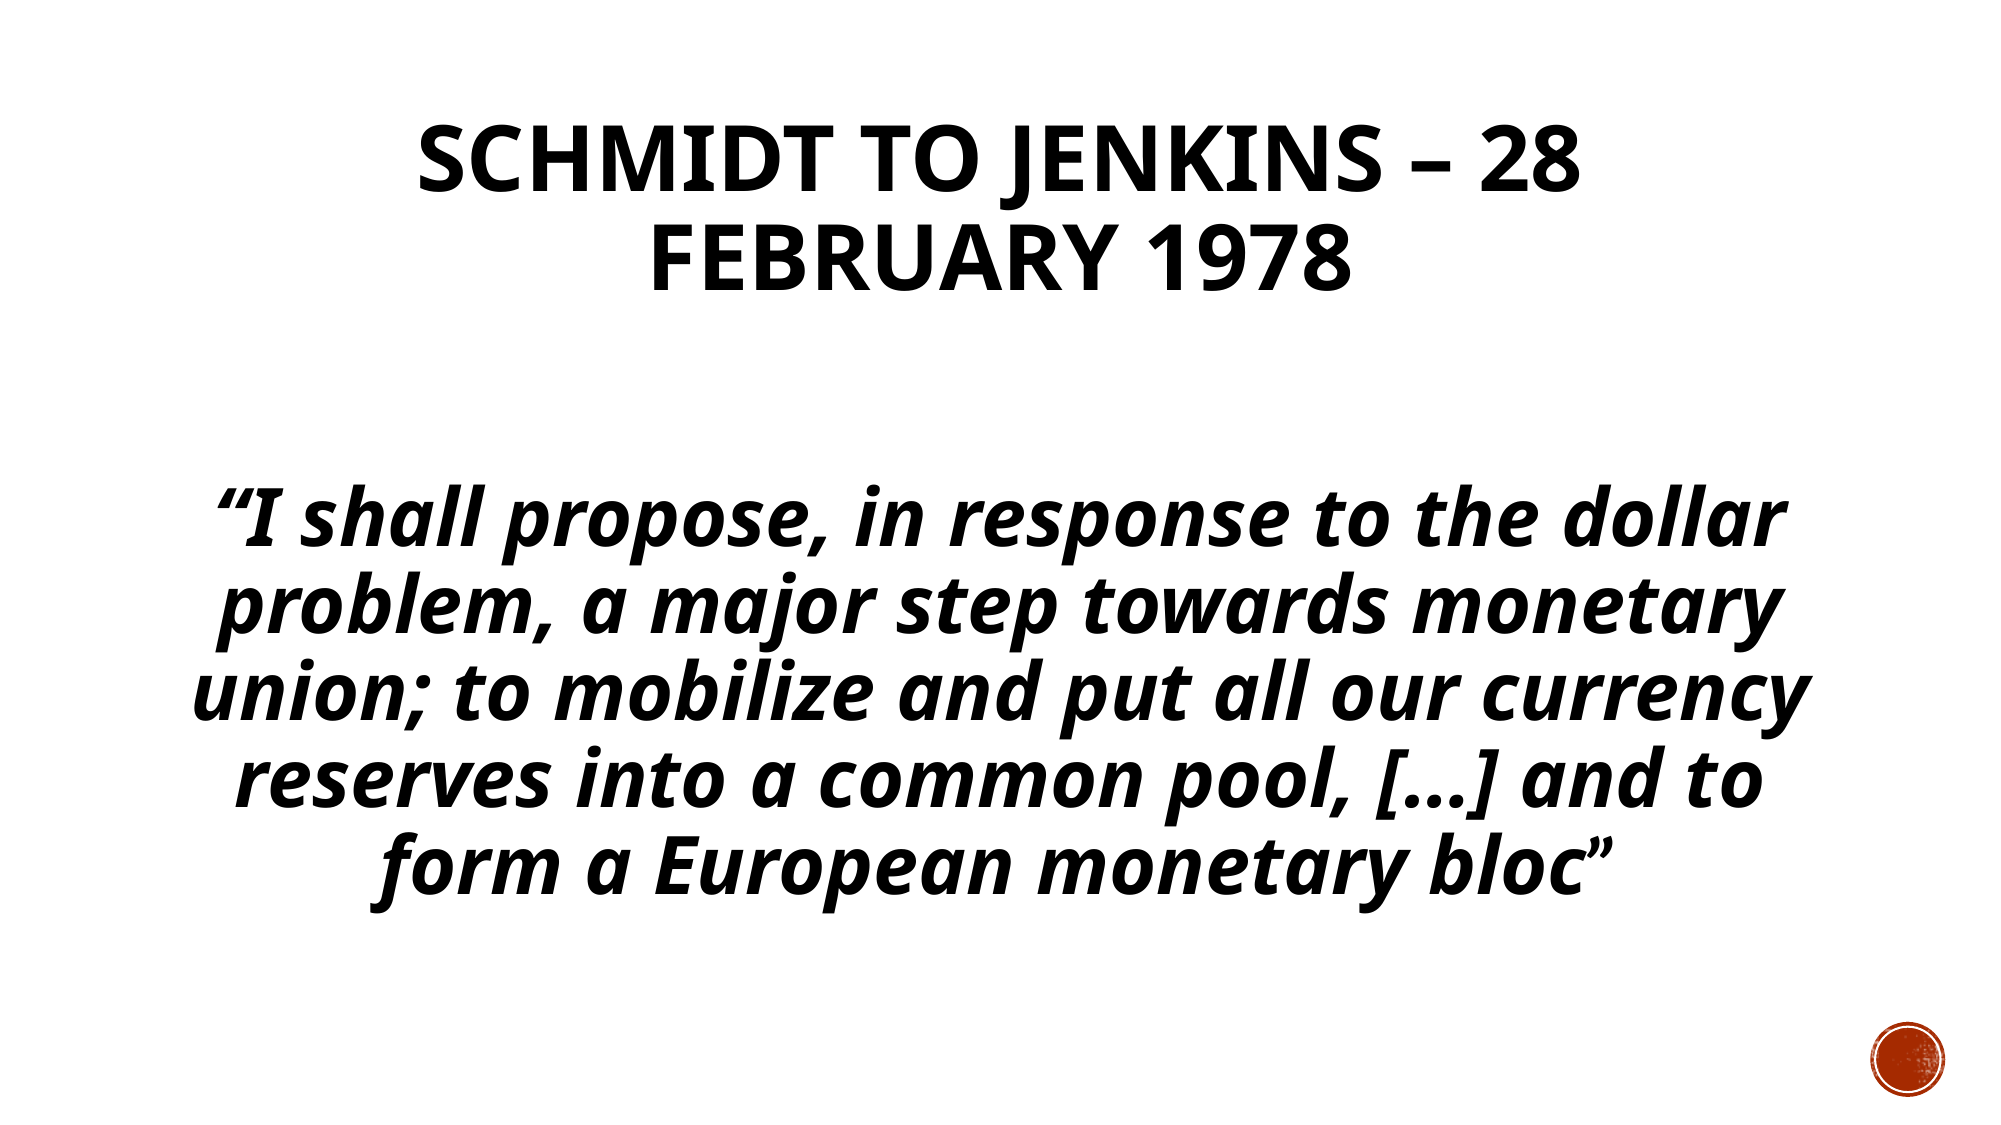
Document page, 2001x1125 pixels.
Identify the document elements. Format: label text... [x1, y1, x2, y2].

list “I shall propose, in response to the dollar problem, a major step towards monetary union; to mobilize and put all our currency reserves into a common pool, […] and to form a European monetary bloc” [175, 348, 1826, 1013]
title SCHMIDT TO JENKINS – 28 FEBRUARY 1978 [175, 79, 1826, 344]
